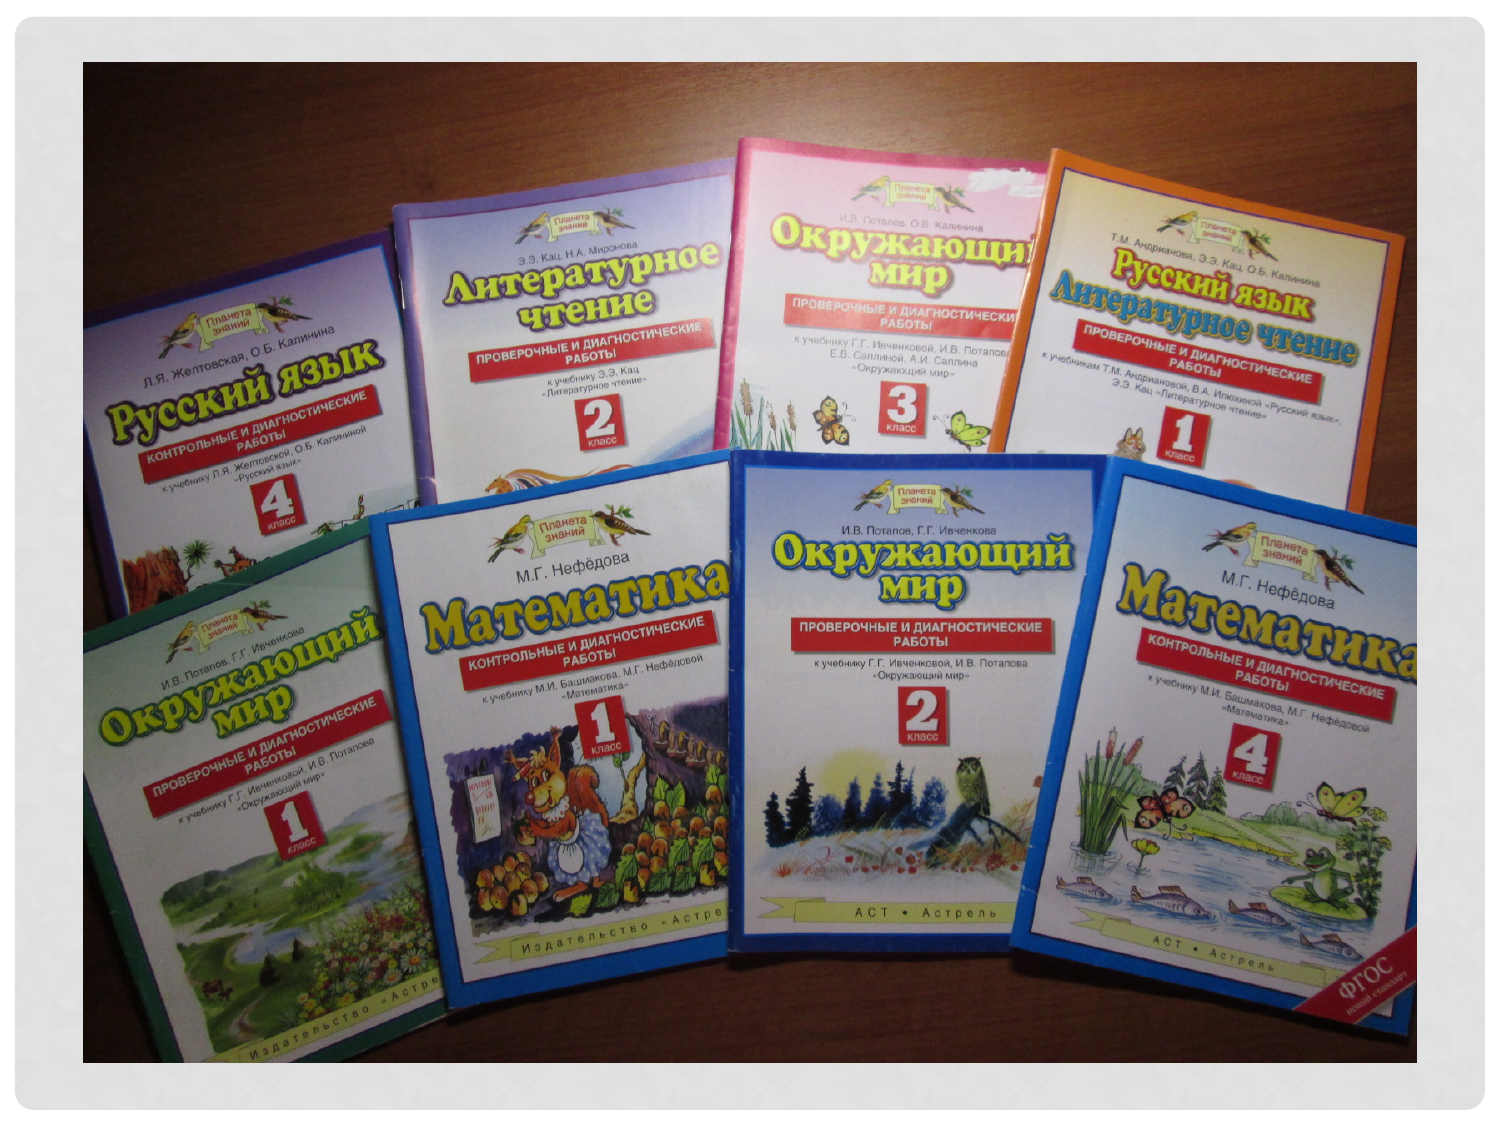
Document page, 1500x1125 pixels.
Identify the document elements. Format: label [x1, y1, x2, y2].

picture [83, 62, 1417, 1063]
